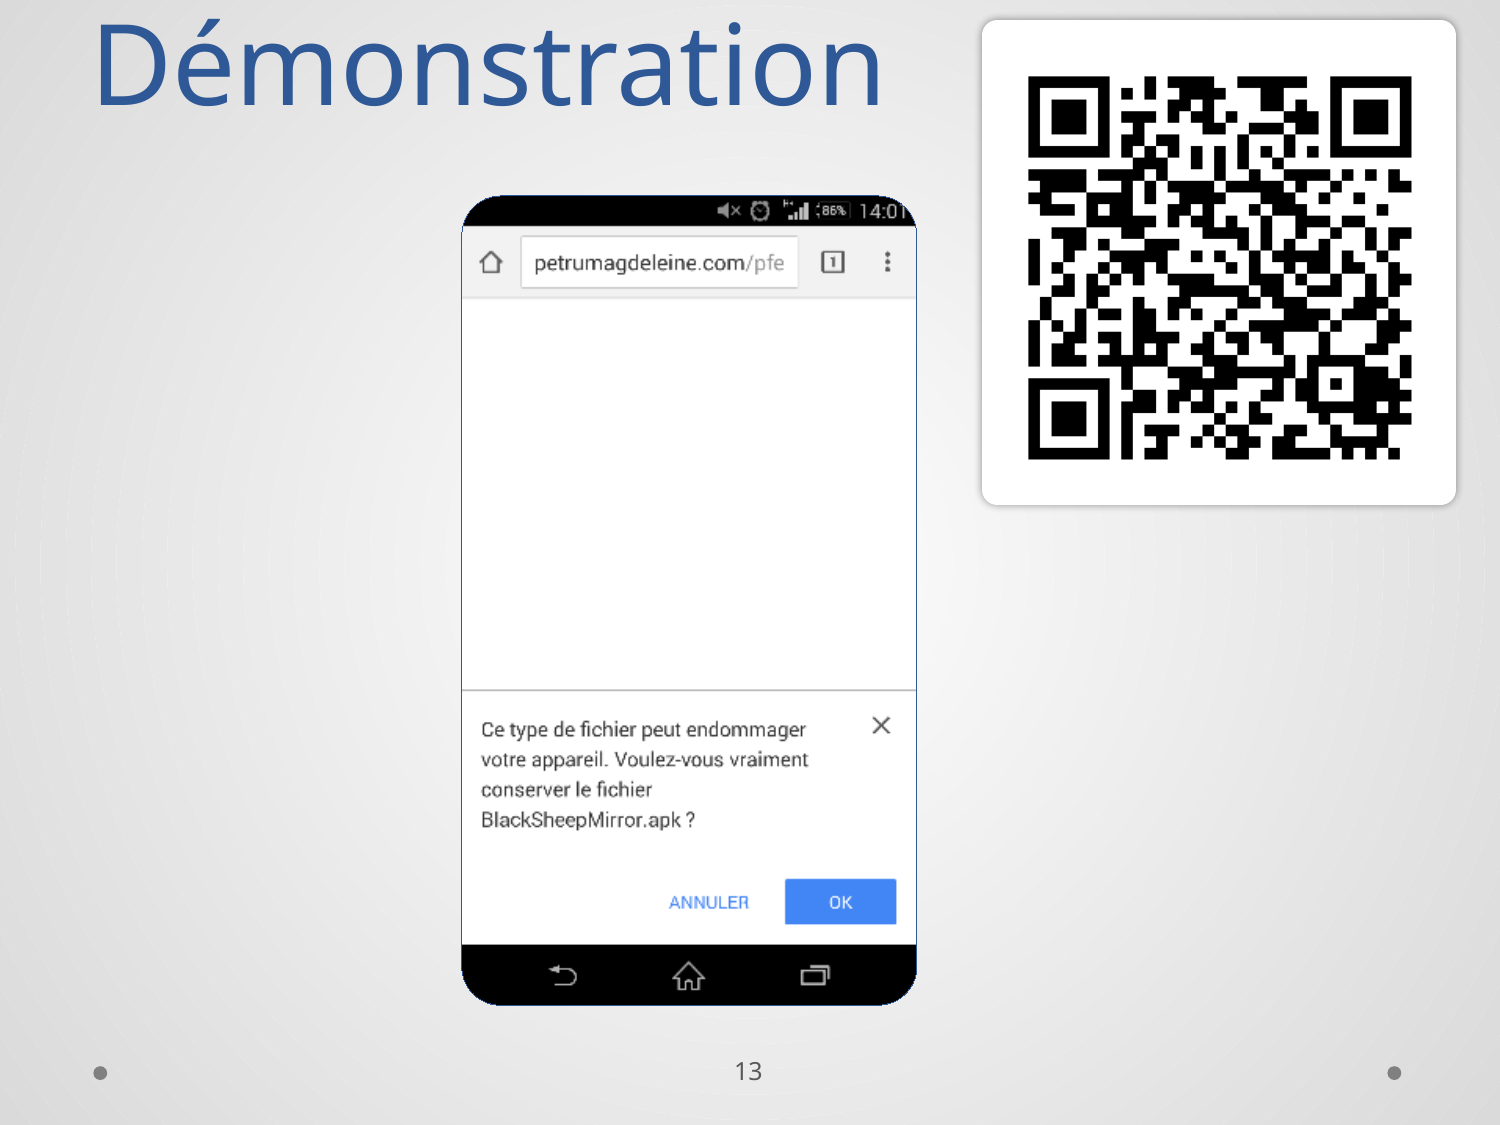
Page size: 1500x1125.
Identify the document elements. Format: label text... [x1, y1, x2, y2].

list [75, 145, 1425, 1017]
picture [461, 195, 918, 1006]
picture [1012, 50, 1426, 475]
title Démonstration [75, 0, 1425, 145]
text_box 13 [703, 1042, 797, 1103]
